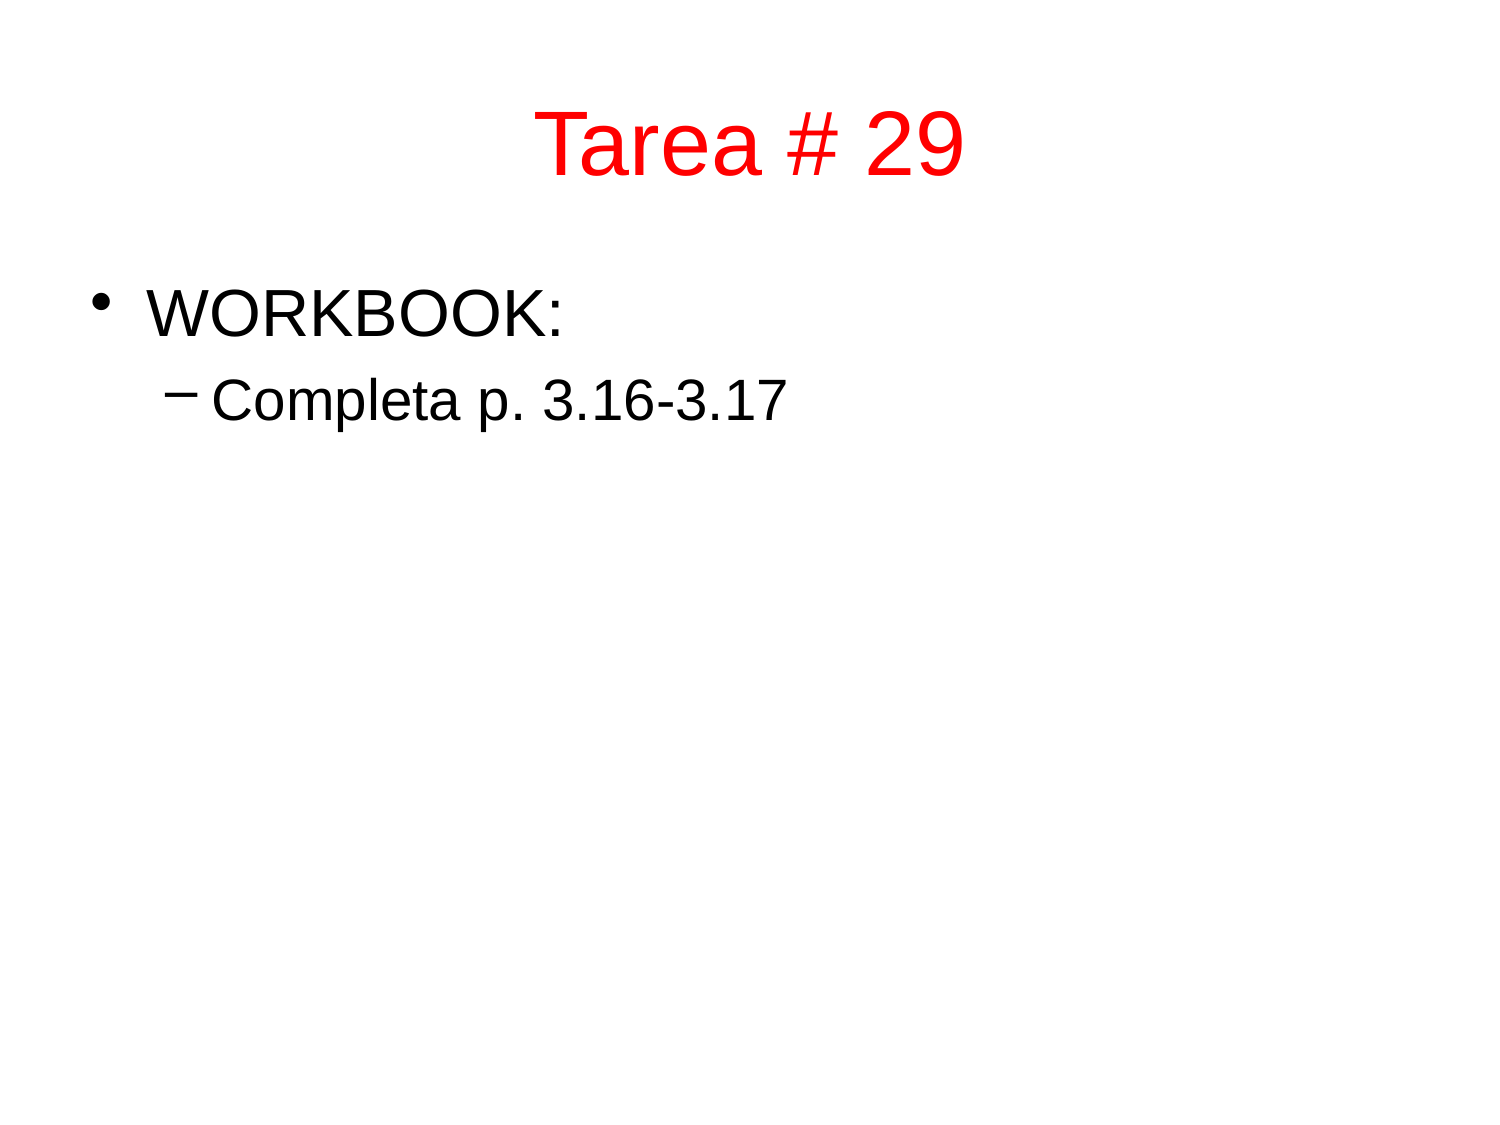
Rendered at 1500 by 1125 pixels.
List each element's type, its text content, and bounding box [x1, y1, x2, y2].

title Tarea # 29 [75, 45, 1425, 233]
list WORKBOOK: Completa p. 3.16-3.17 [75, 262, 1425, 1005]
